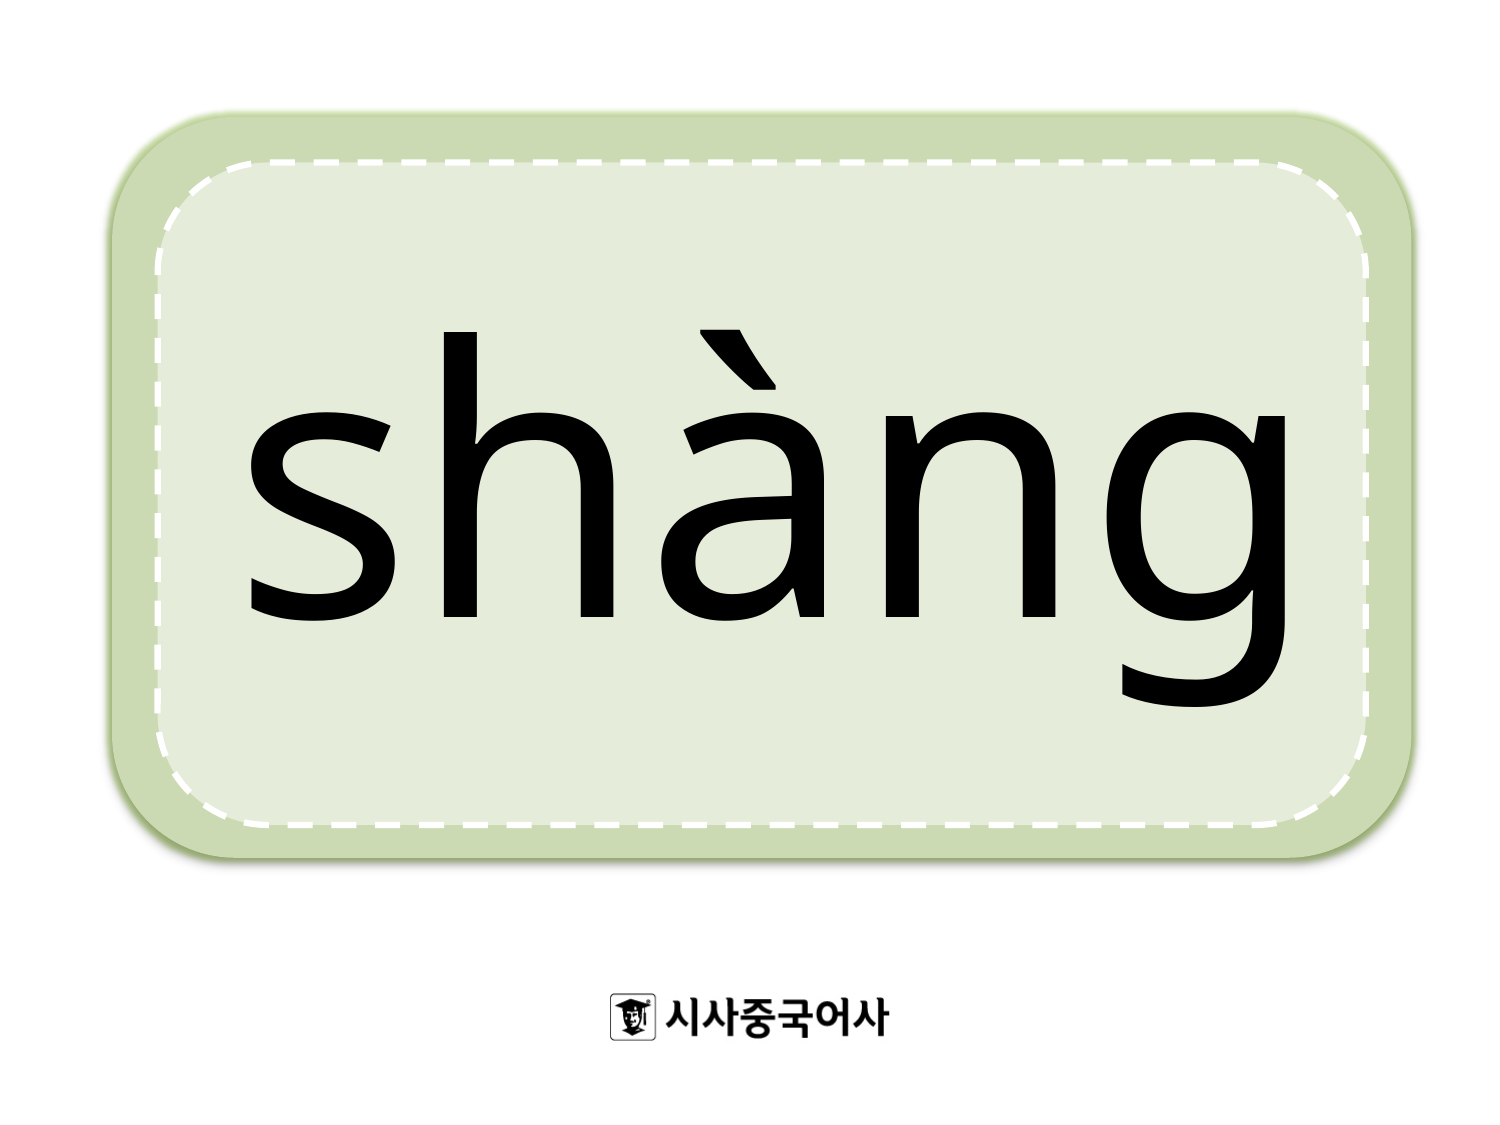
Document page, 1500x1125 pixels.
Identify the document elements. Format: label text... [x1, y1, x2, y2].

text_box shàng [171, 136, 1380, 799]
picture [602, 987, 898, 1047]
